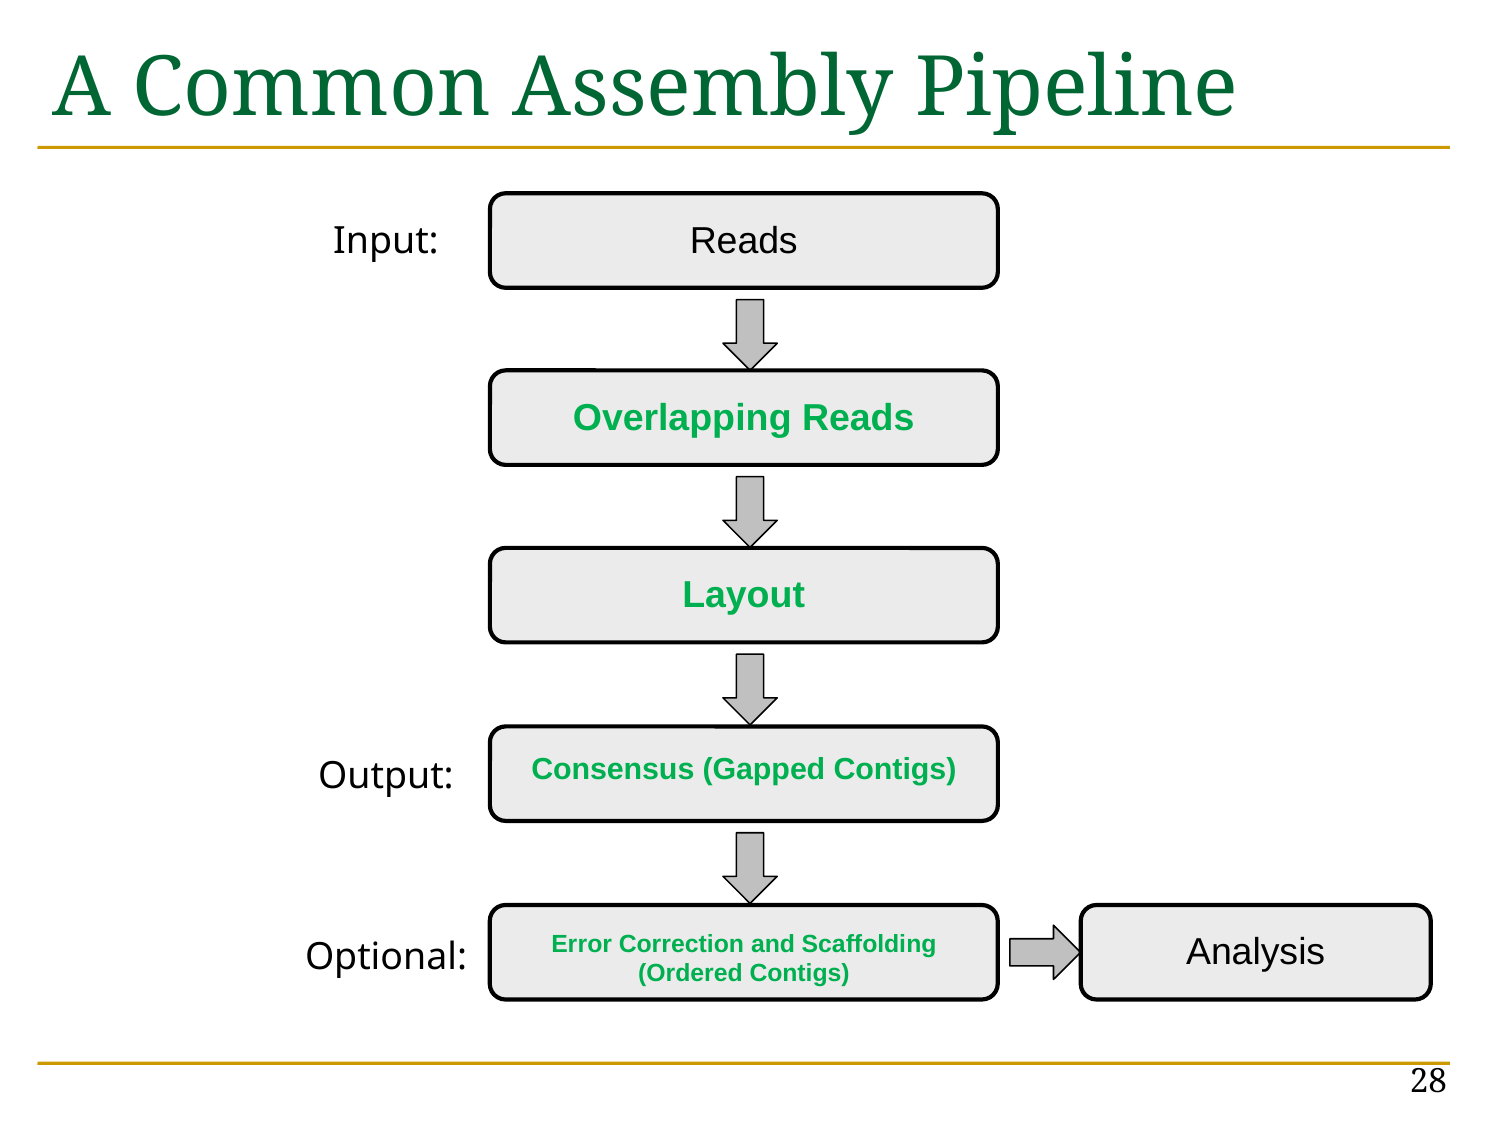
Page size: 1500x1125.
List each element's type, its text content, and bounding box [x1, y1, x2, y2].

text_box Consensus (Gapped Contigs) [489, 726, 998, 821]
text_box Layout [489, 547, 998, 643]
text_box Error Correction and Scaffolding (Ordered Contigs) [489, 904, 998, 1000]
text_box [722, 299, 778, 370]
text_box Optional: [290, 925, 482, 985]
text_box [722, 654, 778, 725]
text_box Reads [489, 193, 998, 288]
text_box Analysis [1080, 904, 1431, 1000]
text_box [722, 832, 778, 904]
text_box [1009, 925, 1080, 980]
slide_number 28 [1111, 1036, 1462, 1112]
text_box Output: [303, 743, 469, 804]
text_box [722, 476, 778, 547]
title A Common Assembly Pipeline [37, 24, 1450, 148]
text_box Overlapping Reads [489, 370, 998, 465]
text_box Input: [318, 208, 454, 269]
